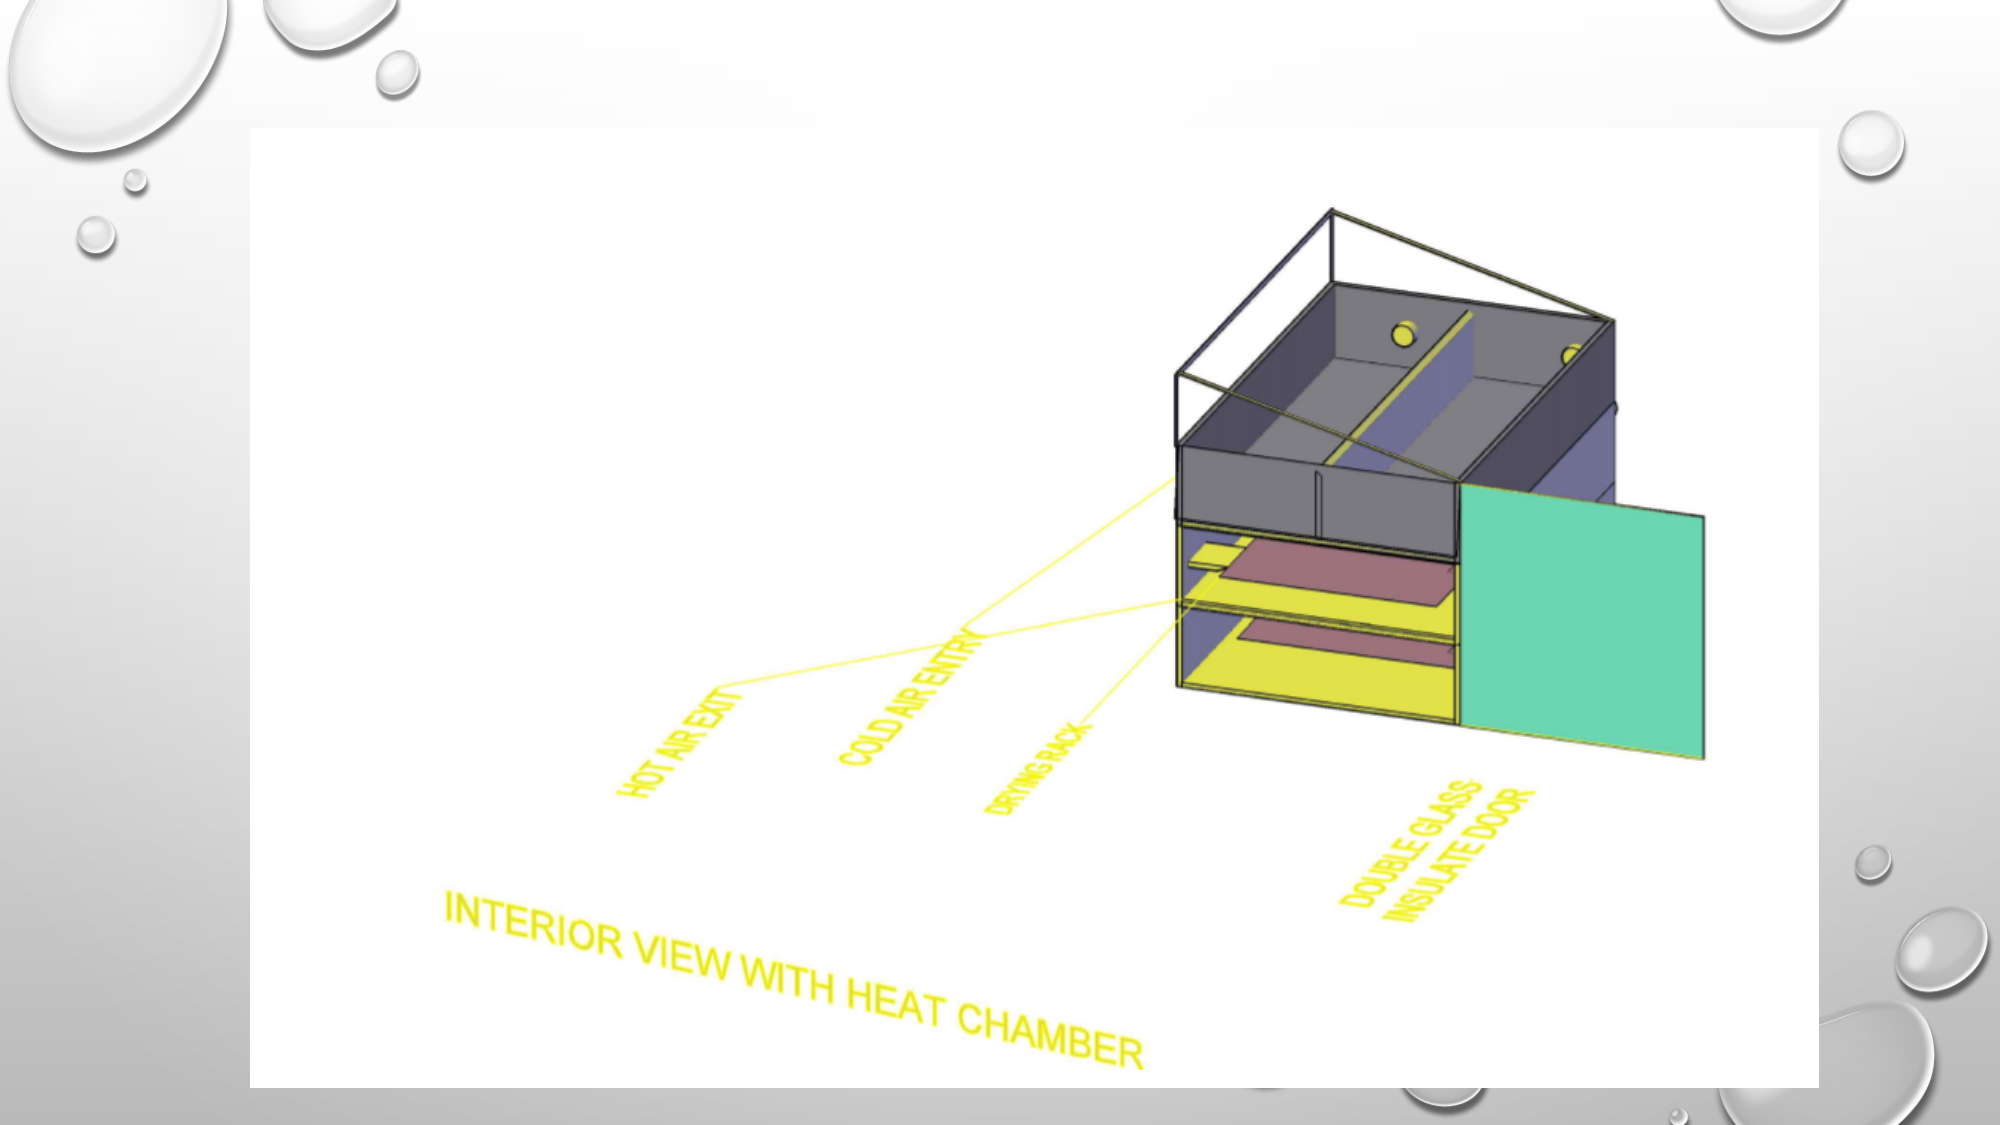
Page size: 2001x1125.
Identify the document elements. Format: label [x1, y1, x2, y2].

list [250, 127, 1820, 1089]
picture [0, 0, 2000, 1125]
